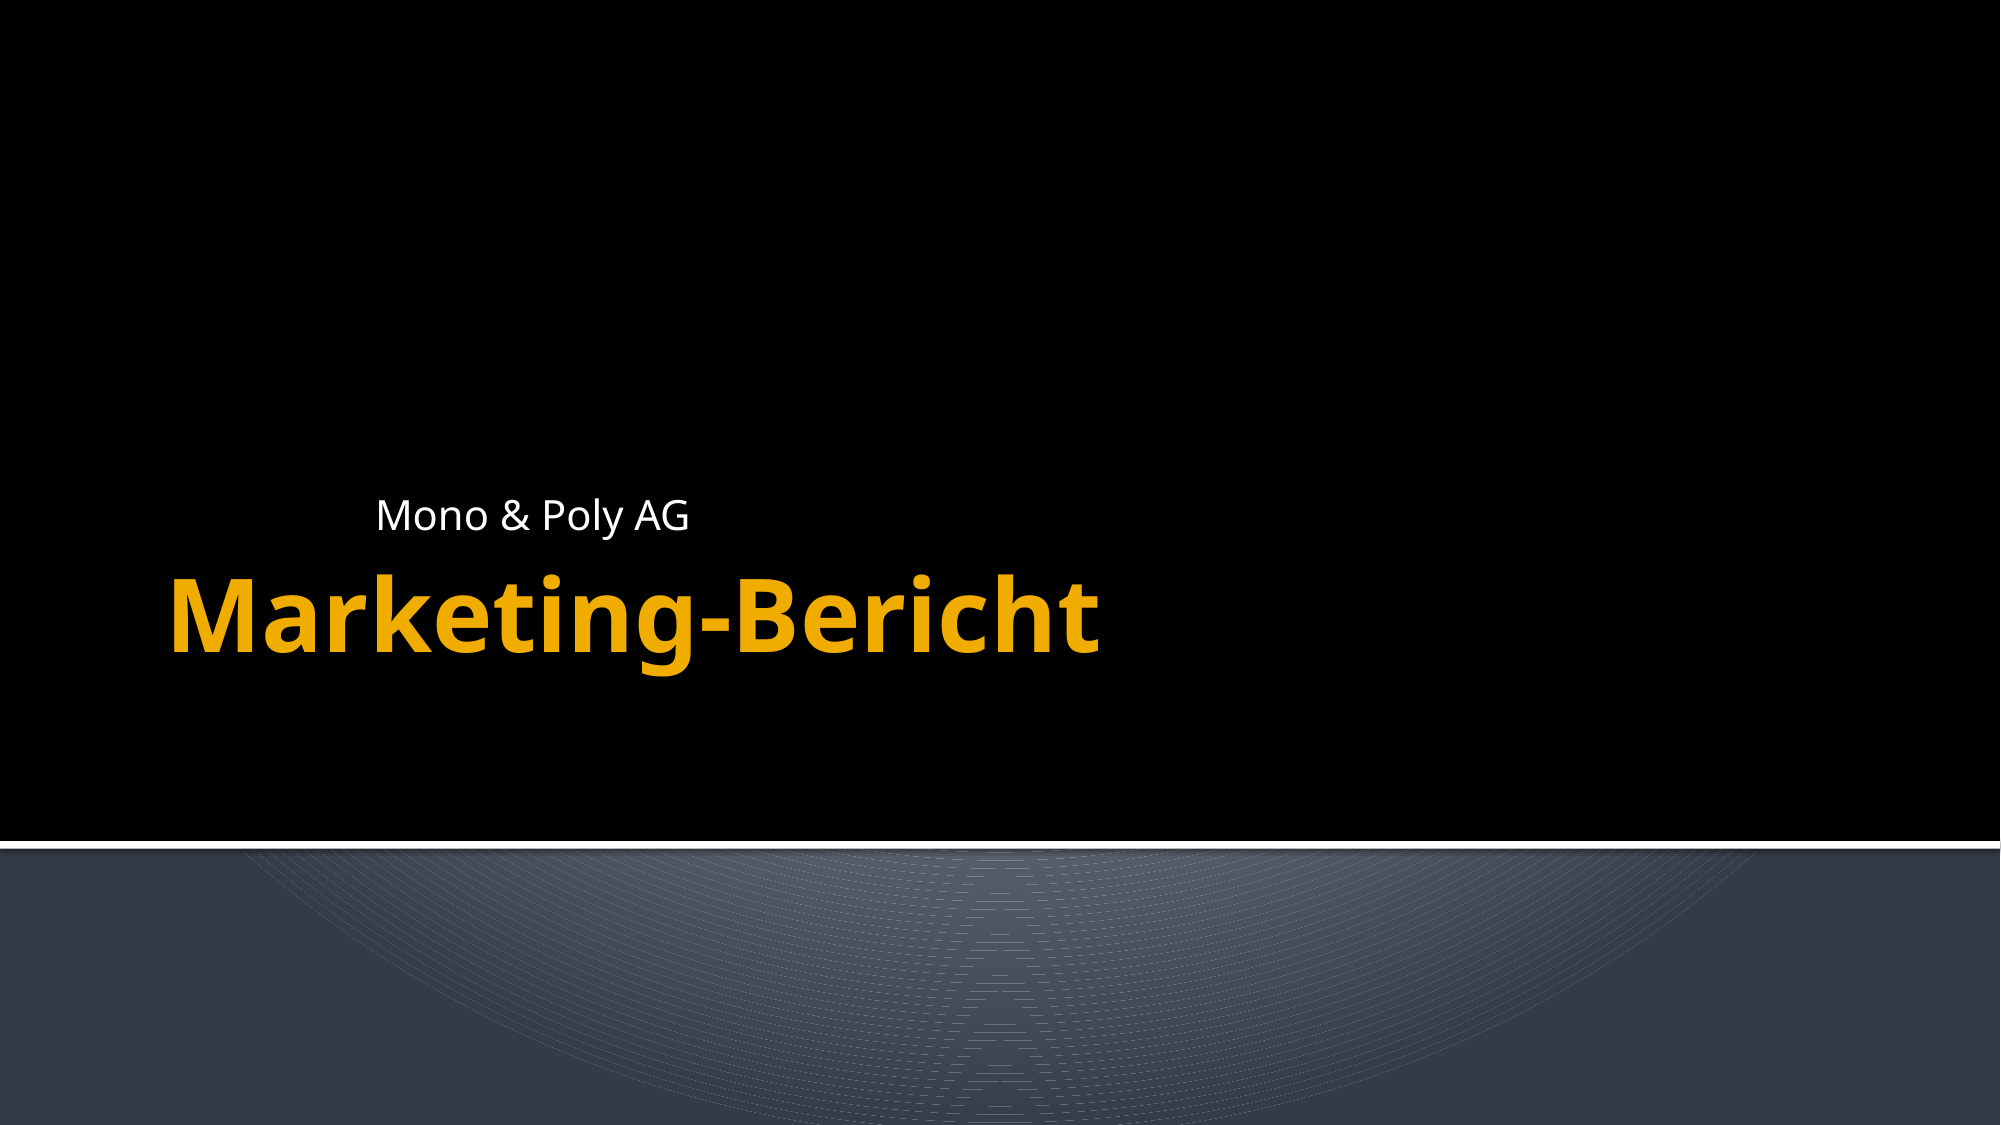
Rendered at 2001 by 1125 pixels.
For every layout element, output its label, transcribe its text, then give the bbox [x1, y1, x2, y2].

title Marketing-Bericht [150, 550, 1917, 825]
subtitle Mono & Poly AG [355, 292, 1681, 539]
